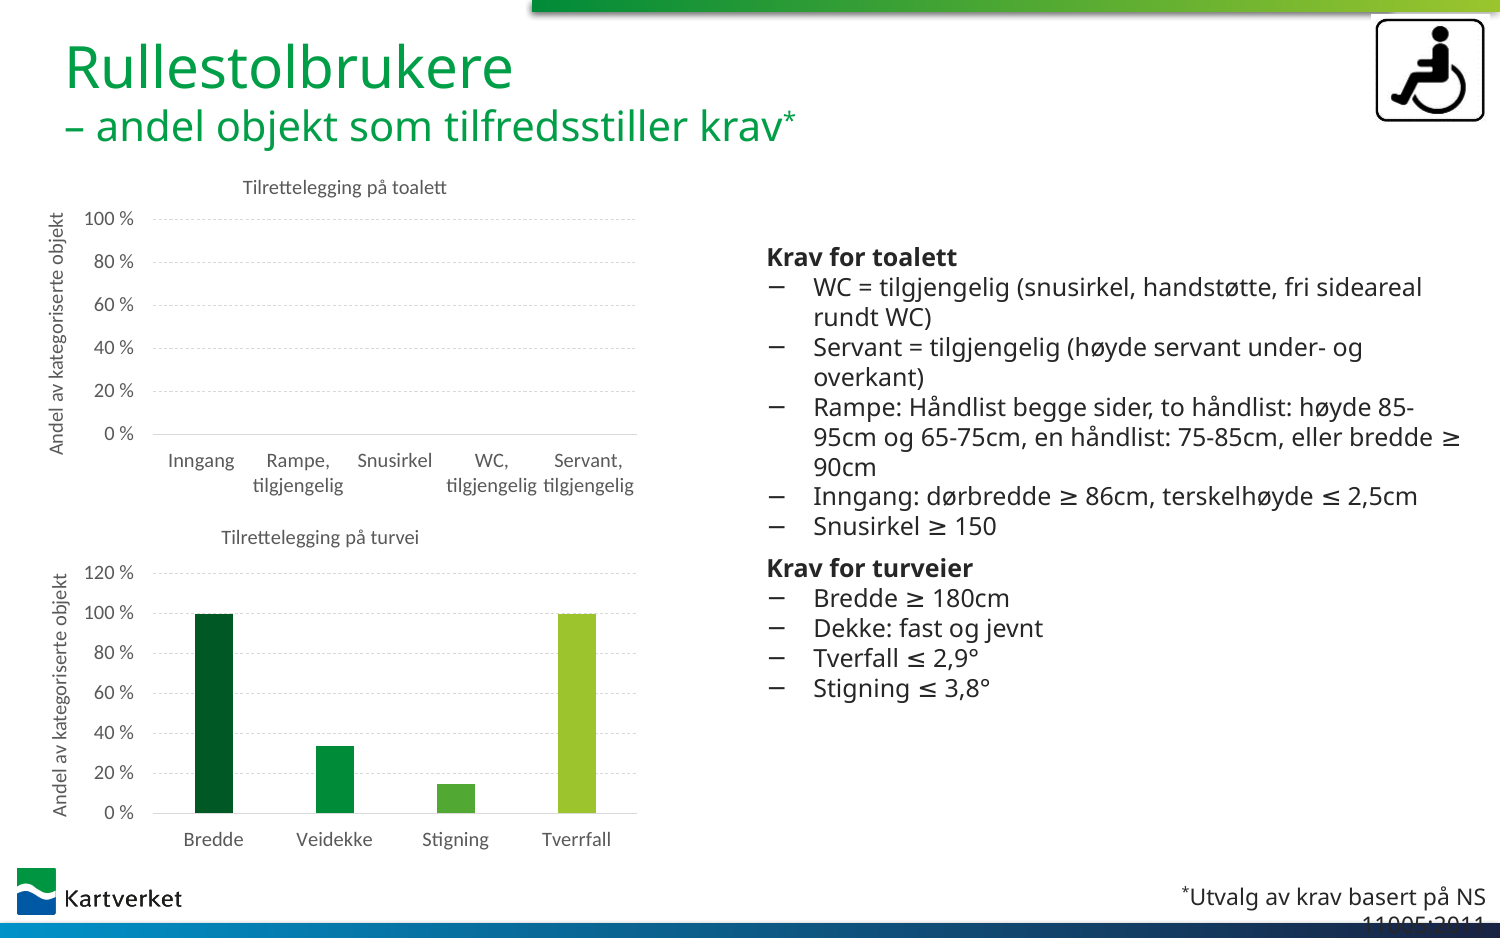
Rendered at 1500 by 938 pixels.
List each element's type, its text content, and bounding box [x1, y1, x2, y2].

picture [1371, 13, 1491, 127]
text_box Krav for toalett WC = tilgjengelig (snusirkel, handstøtte, fri sideareal rundt WC) Servant = tilgjengelig (høyde servant under- og overkant) Rampe: Håndlist begge sider, to håndlist: høyde 85-95cm og 65-75cm, en håndlist: 75-85cm, eller bredde ≥ 90cm Inngang: dørbredde ≥ 86cm, terskelhøyde ≤ 2,5cm Snusirkel ≥ 150 [751, 234, 1483, 545]
picture [41, 520, 650, 859]
text_box *Utvalg av krav basert på NS 11005:2011 [1068, 873, 1500, 938]
picture [41, 166, 650, 505]
text_box Rullestolbrukere – andel objekt som tilfredsstiller krav* [49, 14, 1431, 158]
text_box Krav for turveier Bredde ≥ 180cm Dekke: fast og jevnt Tverfall ≤ 2,9° Stigning ≤ 3,8° [751, 545, 1483, 710]
